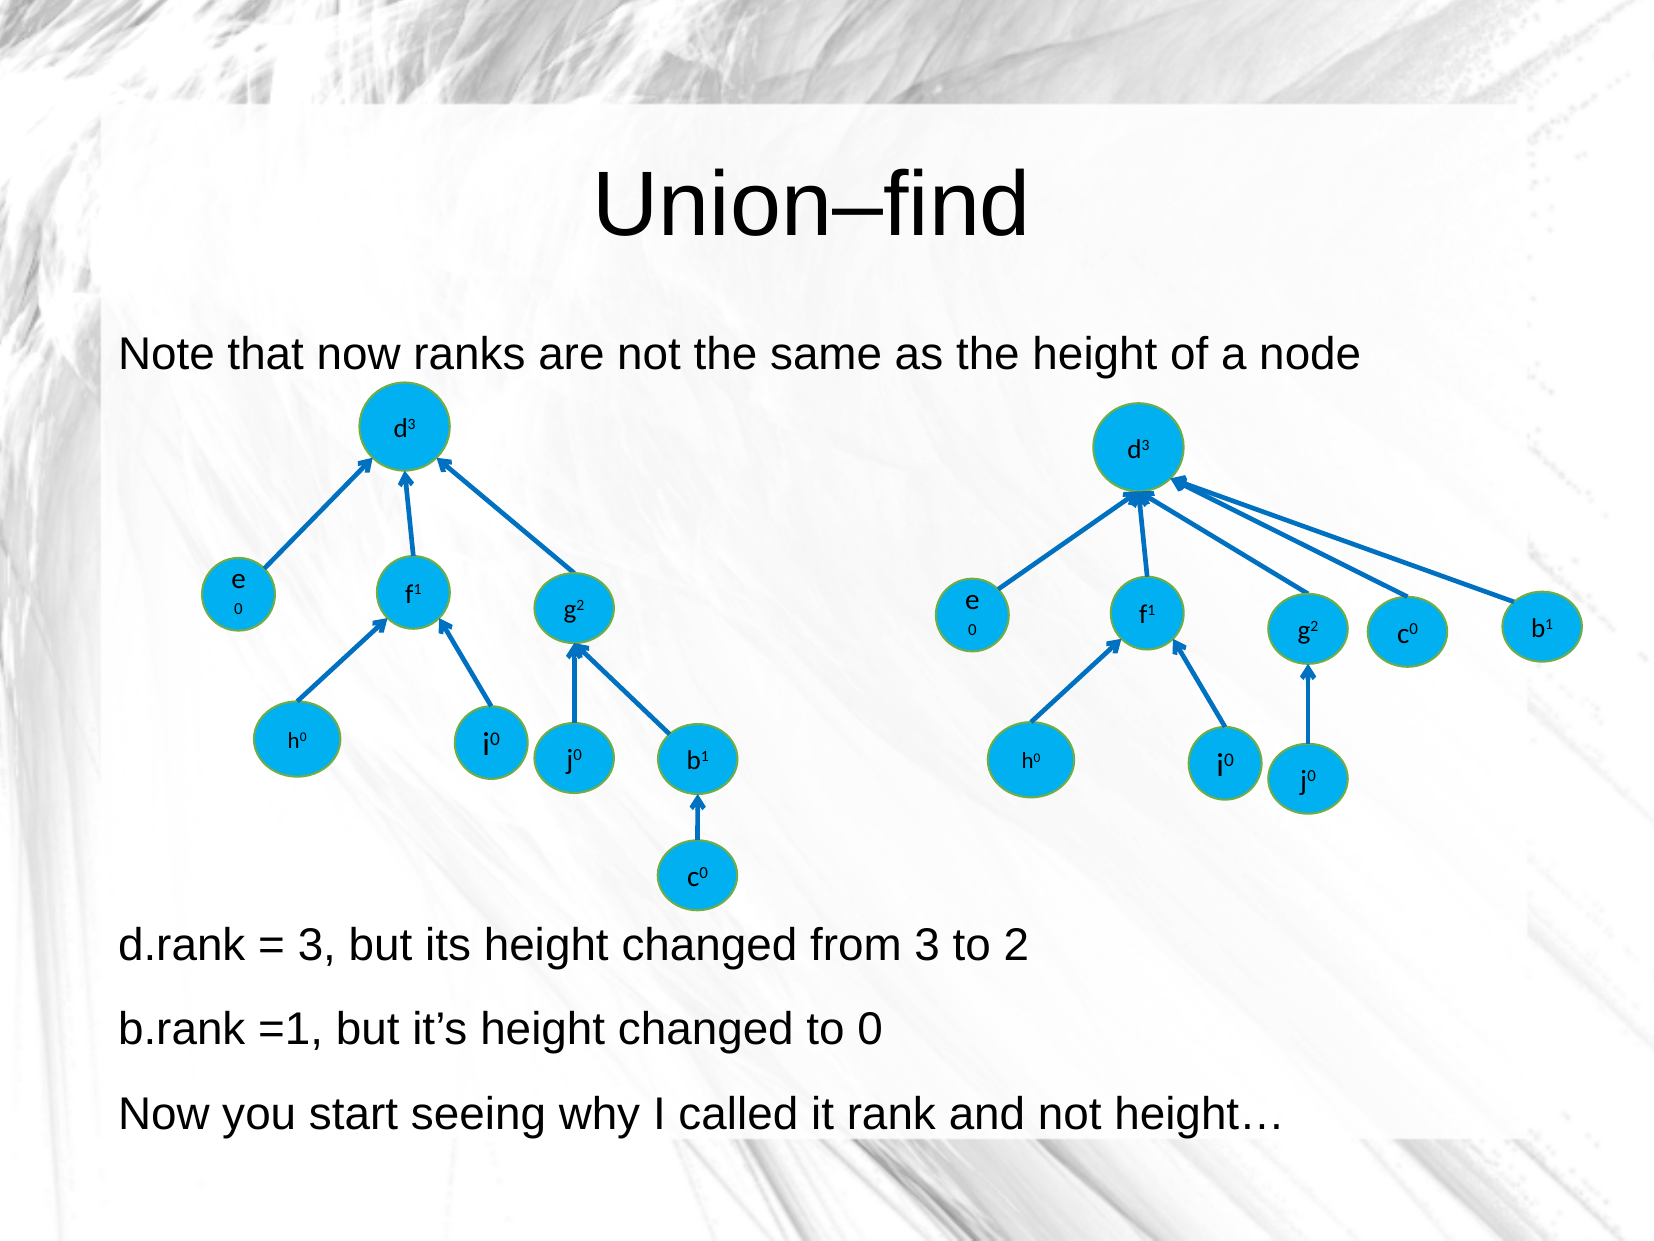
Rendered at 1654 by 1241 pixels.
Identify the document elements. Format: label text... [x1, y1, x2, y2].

list Note that now ranks are not the same as the height of a node d.rank = 3, but its height changed from 3 to 2 b.rank =1, but it’s height changed to 0 Now you start seeing why I called it rank and not height… [118, 319, 1571, 1109]
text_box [935, 403, 1582, 814]
title Union–find [118, 93, 1506, 299]
picture [0, 0, 1654, 1241]
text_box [201, 382, 738, 911]
